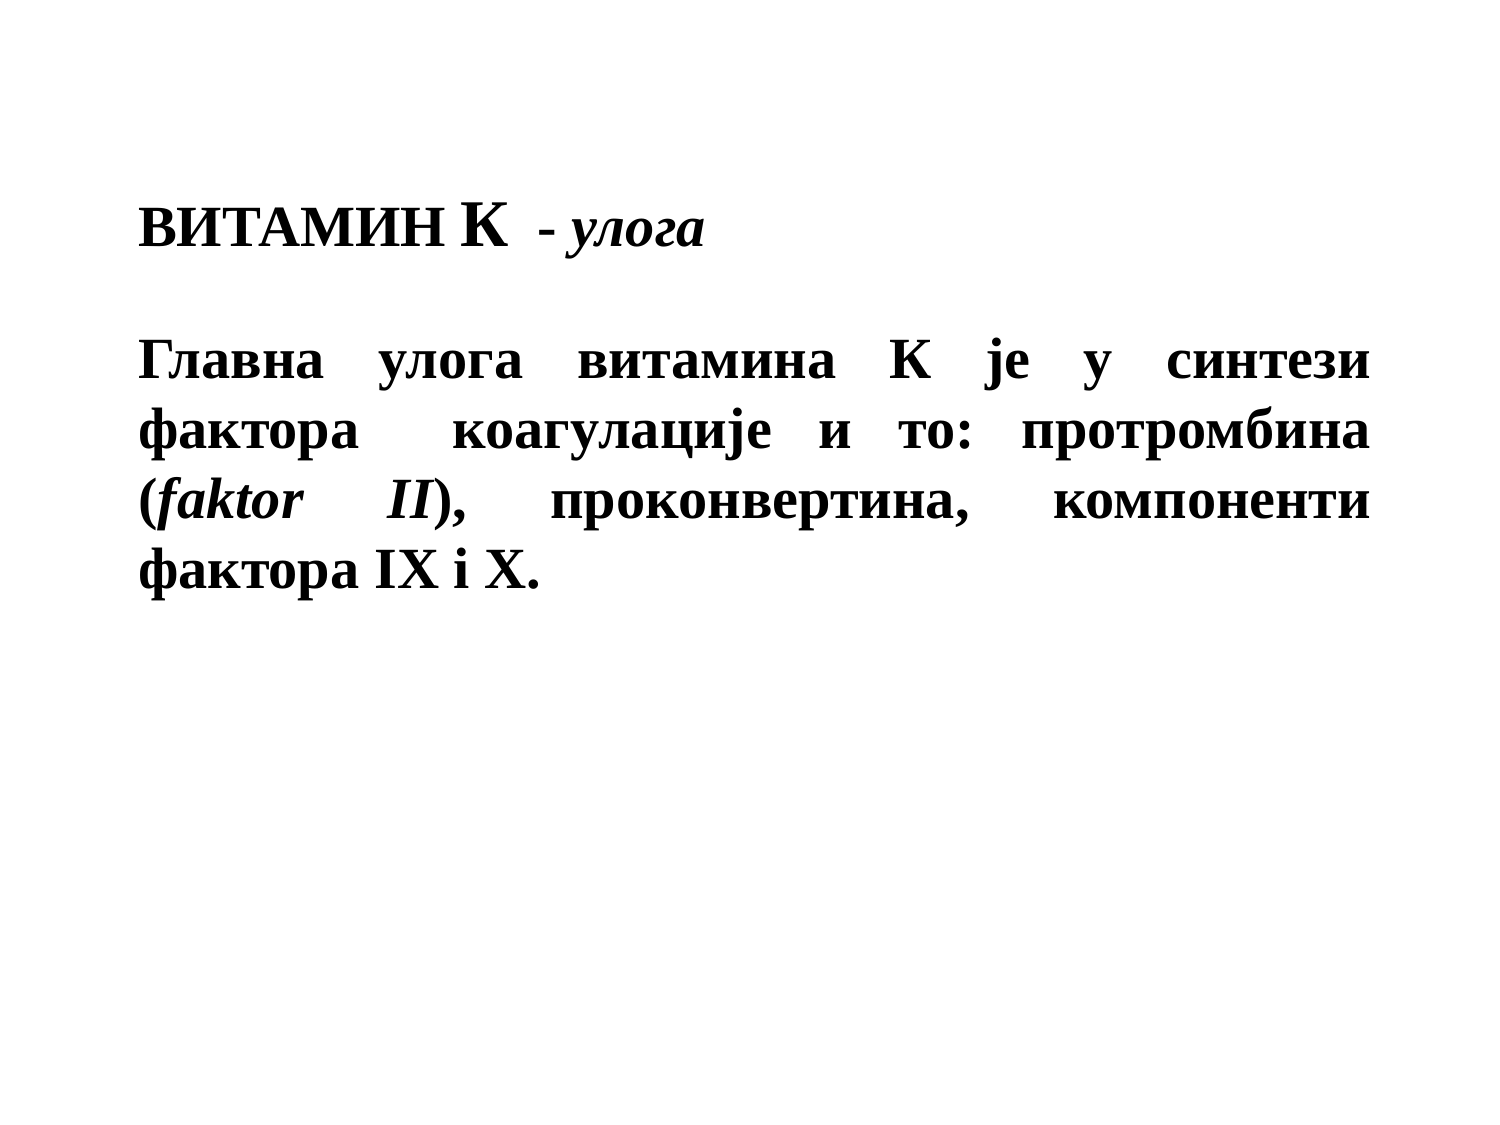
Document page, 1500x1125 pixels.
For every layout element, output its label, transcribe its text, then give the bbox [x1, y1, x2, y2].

text_box ВИТАМИН К - улога Главна улога витамина К је у синтези фактора коагулације и то: протромбина (faktor II), проконвертина, компоненти фактора IX i X. [123, 172, 1386, 678]
